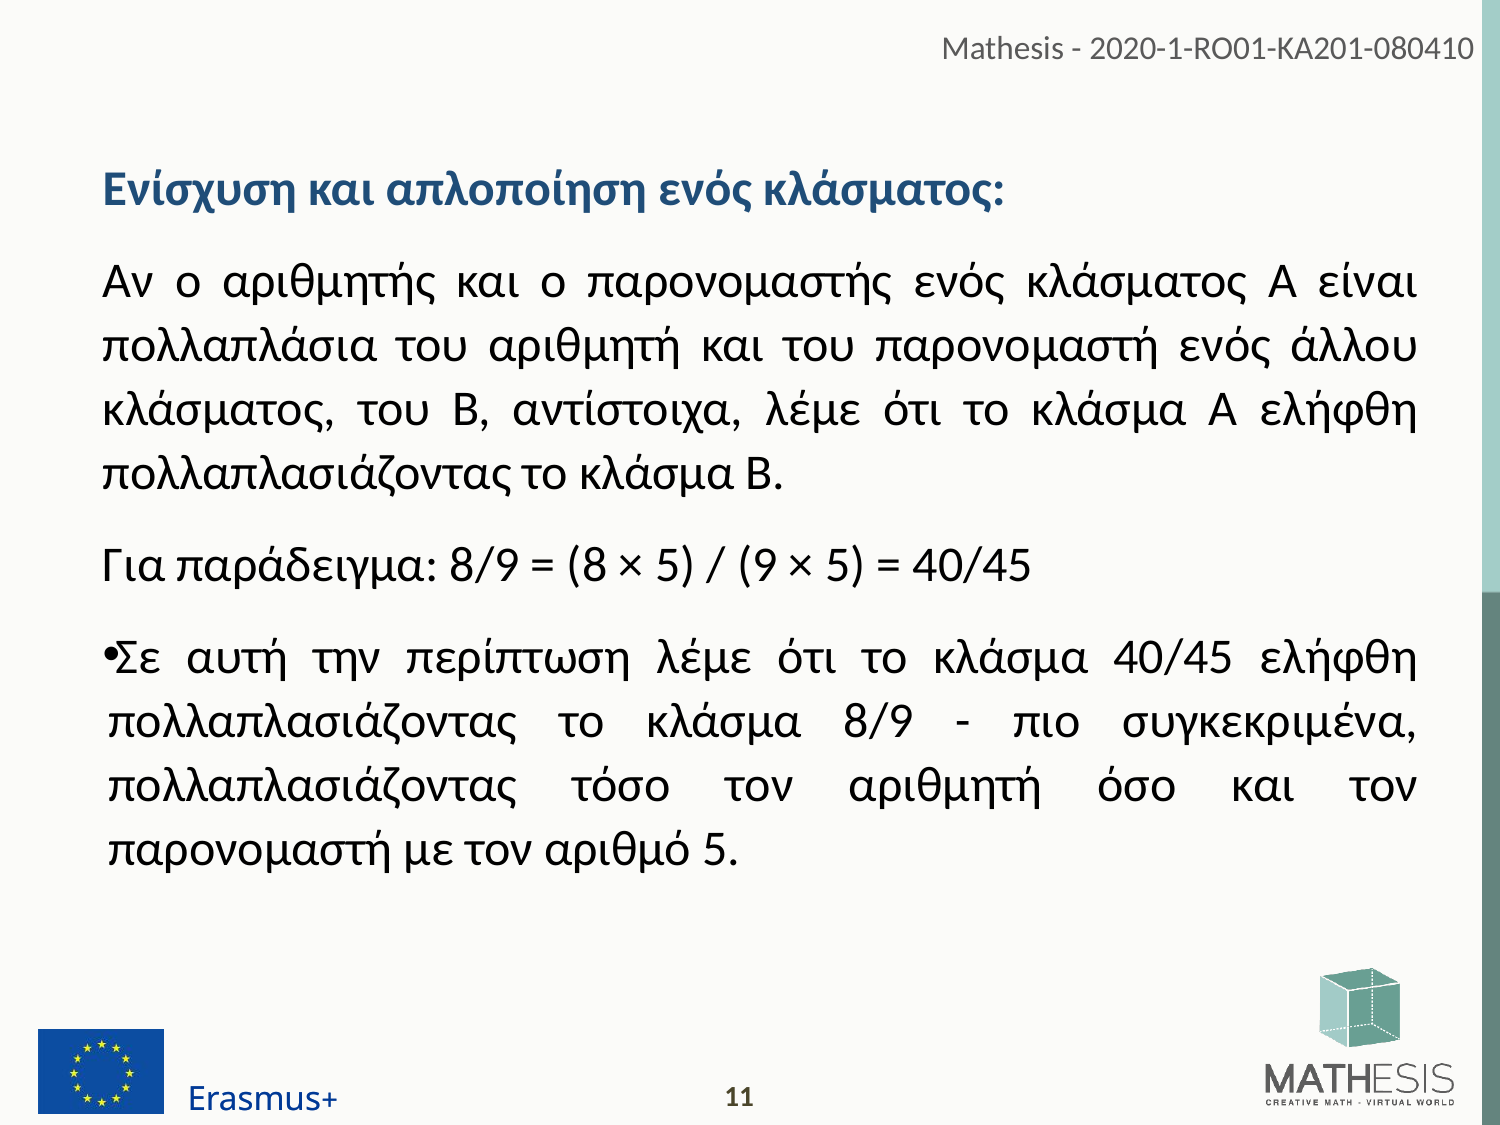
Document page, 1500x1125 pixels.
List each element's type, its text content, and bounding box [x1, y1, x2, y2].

picture [38, 1029, 164, 1114]
list Ενίσχυση και απλοποίηση ενός κλάσματος: Αν ο αριθμητής και ο παρονομαστής ενός κλάσματος Α είναι πολλαπλάσια του αριθμητή και του παρονομαστή ενός άλλου κλάσματος, του Β, αντίστοιχα, λέμε ότι το κλάσμα Α ελήφθη πολλαπλασιάζοντας το κλάσμα Β. Για παράδειγμα: 8/9 = (8 × 5) / (9 × 5) = 40/45 Σε αυτή την περίπτωση λέμε ότι το κλάσμα 40/45 ελήφθη πολλαπλασιάζοντας το κλάσμα 8/9 - πιο συγκεκριμένα, πολλαπλασιάζοντας τόσο τον αριθμητή όσο και τον παρονομαστή με τον αριθμό 5. [87, 144, 1438, 887]
